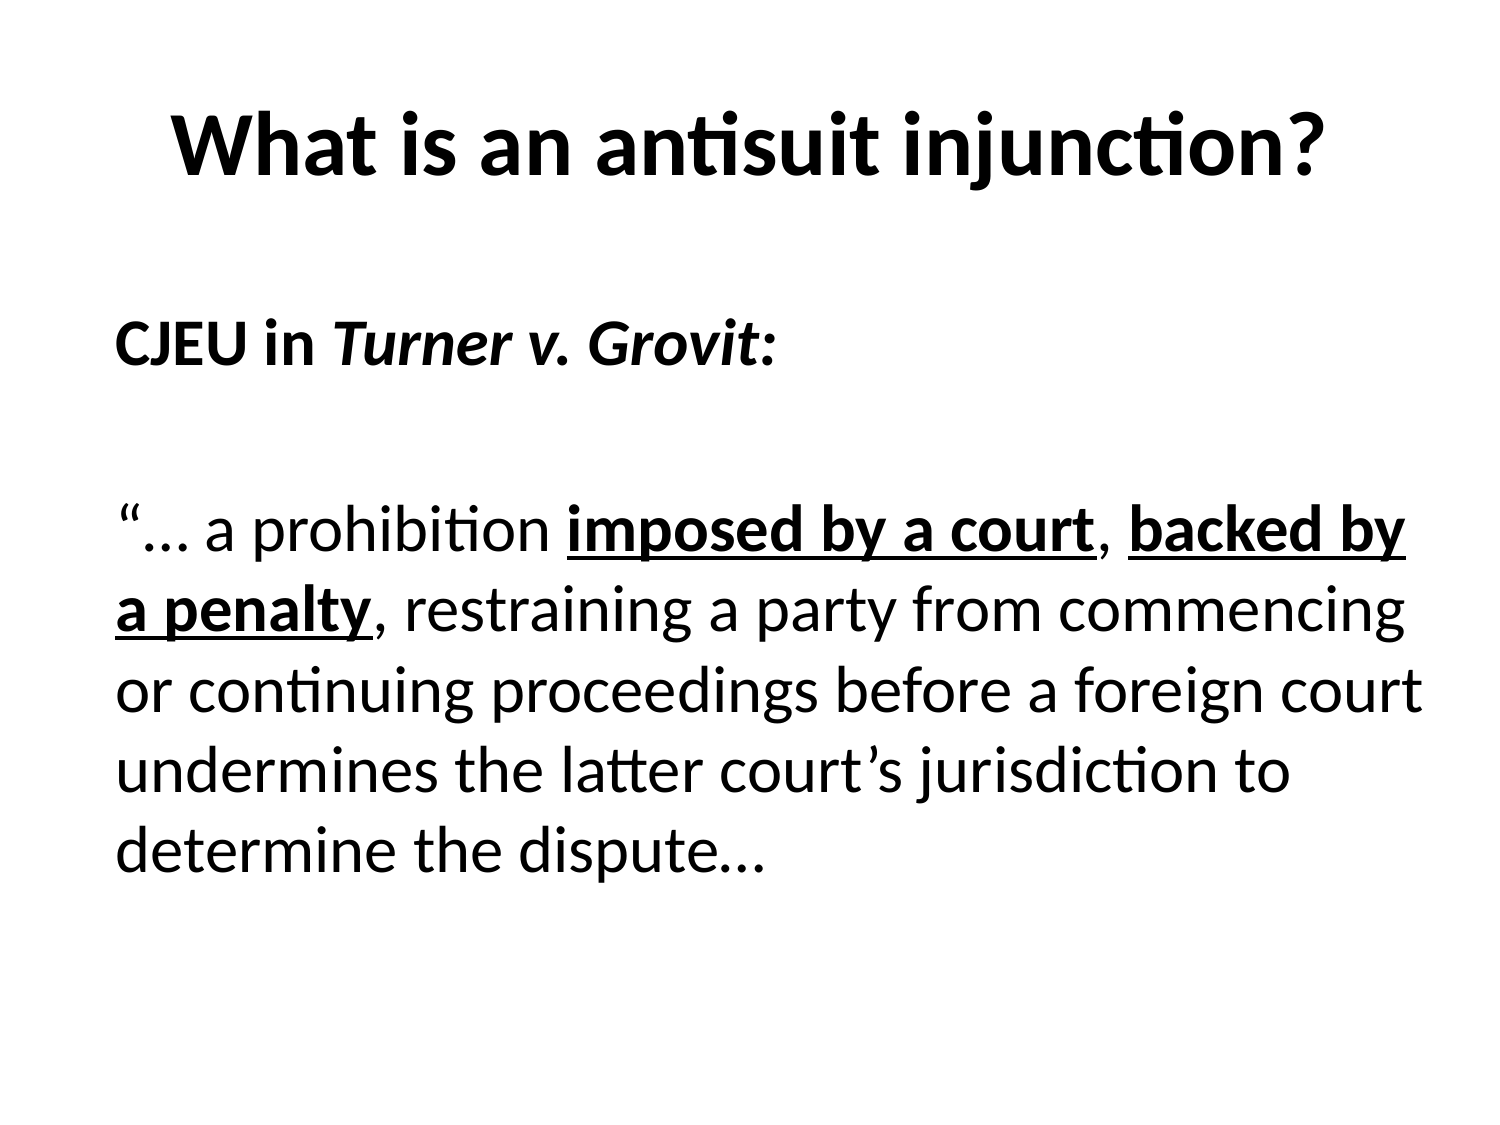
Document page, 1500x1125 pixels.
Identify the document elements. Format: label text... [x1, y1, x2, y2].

title What is an antisuit injunction? [75, 45, 1425, 233]
list CJEU in Turner v. Grovit: “… a prohibition imposed by a court, backed by a penalty, restraining a party from commencing or continuing proceedings before a foreign court undermines the latter court’s jurisdiction to determine the dispute… [100, 290, 1451, 1034]
